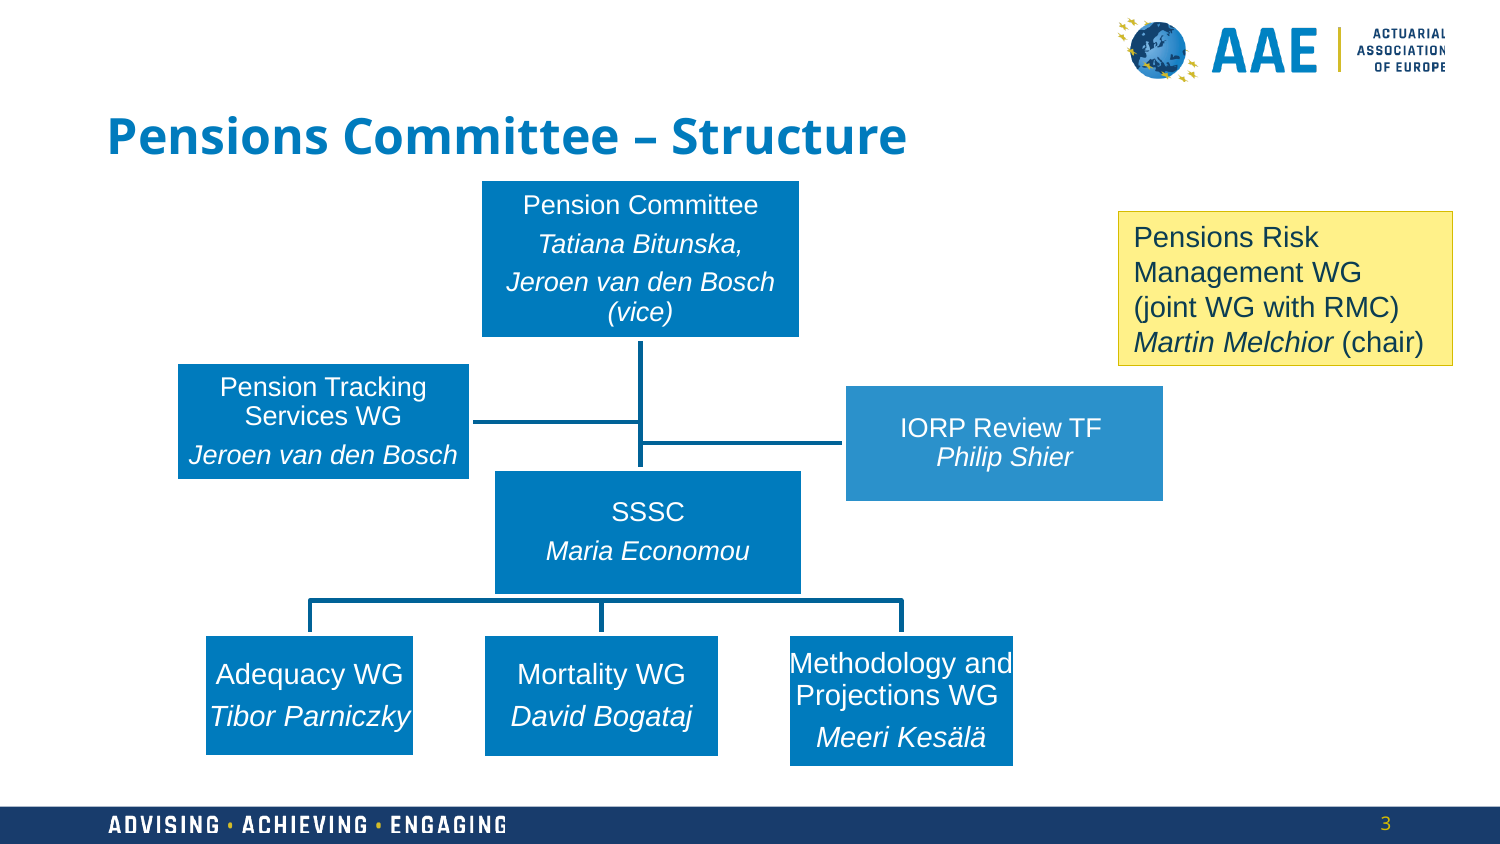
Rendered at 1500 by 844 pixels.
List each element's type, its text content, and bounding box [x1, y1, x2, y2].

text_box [128, 178, 1223, 769]
slide_number 3 [1102, 809, 1392, 842]
title Pensions Committee – Structure [106, 94, 1392, 175]
text_box [297, 790, 324, 842]
text_box Pensions Risk Management WG (joint WG with RMC) Martin Melchior (chair) [1227, 211, 1453, 366]
